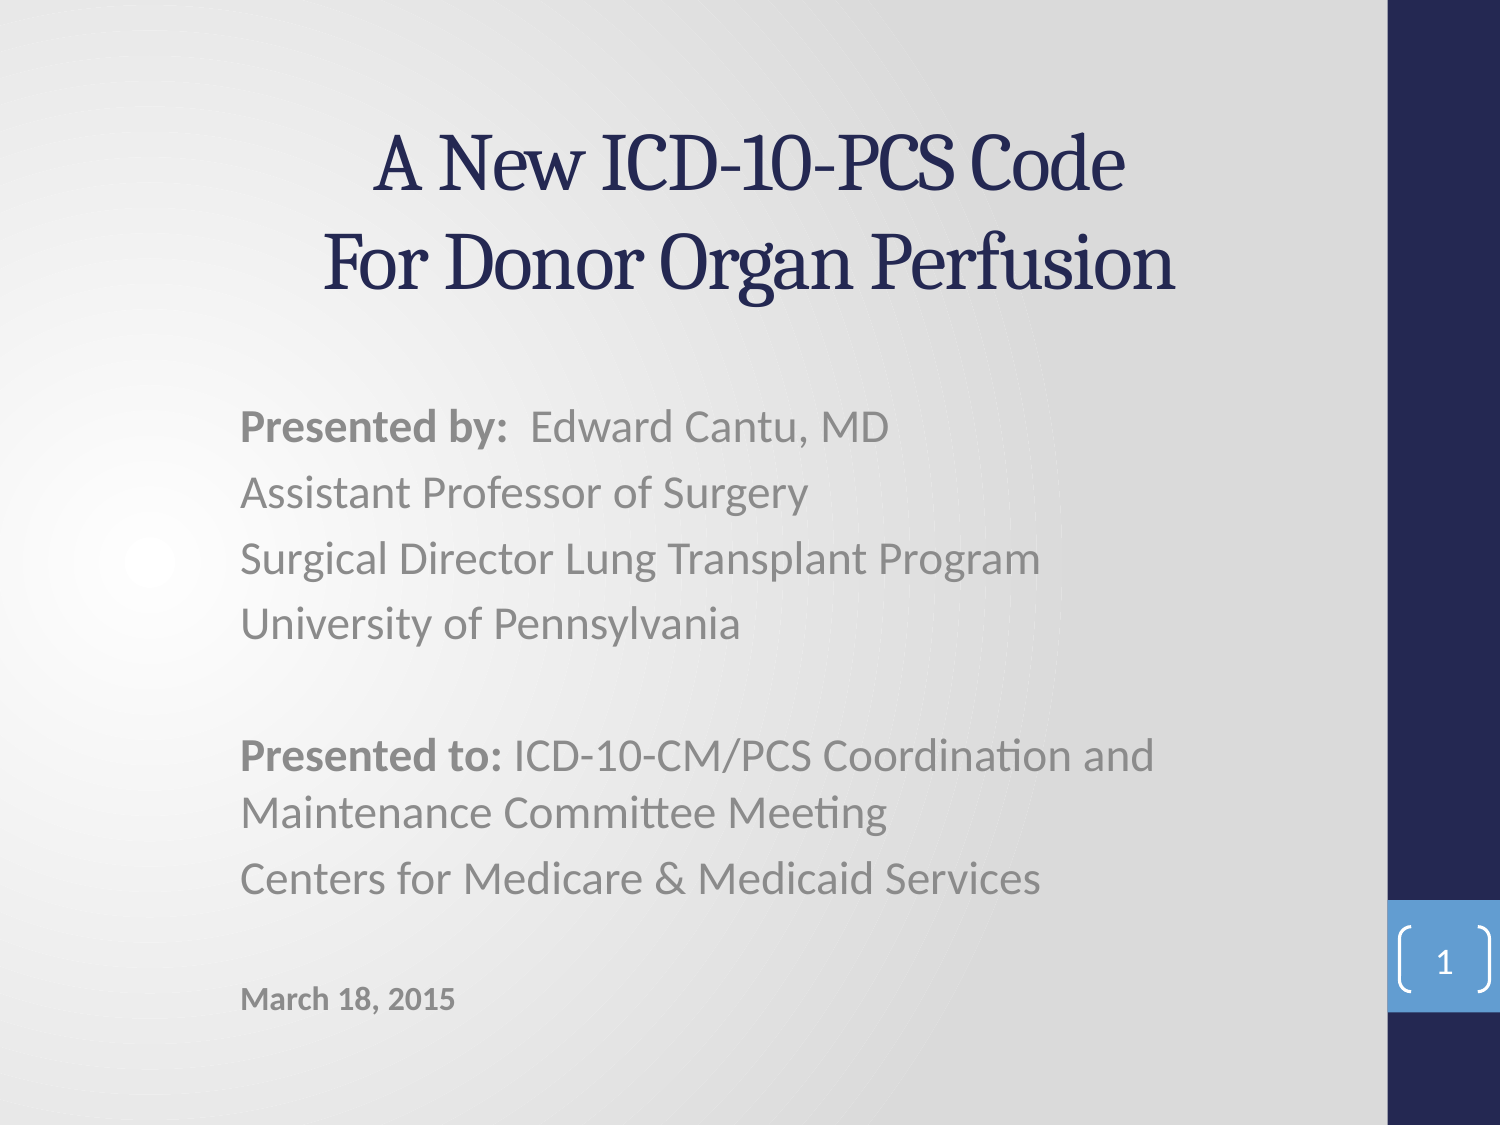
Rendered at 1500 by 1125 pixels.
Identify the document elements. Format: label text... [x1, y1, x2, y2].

subtitle Presented by: Edward Cantu, MD Assistant Professor of Surgery Surgical Director Lung Transplant Program University of Pennsylvania Presented to: ICD-10-CM/PCS Coordination and Maintenance Committee Meeting Centers for Medicare & Medicaid Services March 18, 2015 [225, 387, 1275, 1025]
title A New ICD-10-PCS Code For Donor Organ Perfusion [112, 99, 1388, 438]
slide_number 1 [1397, 925, 1492, 994]
